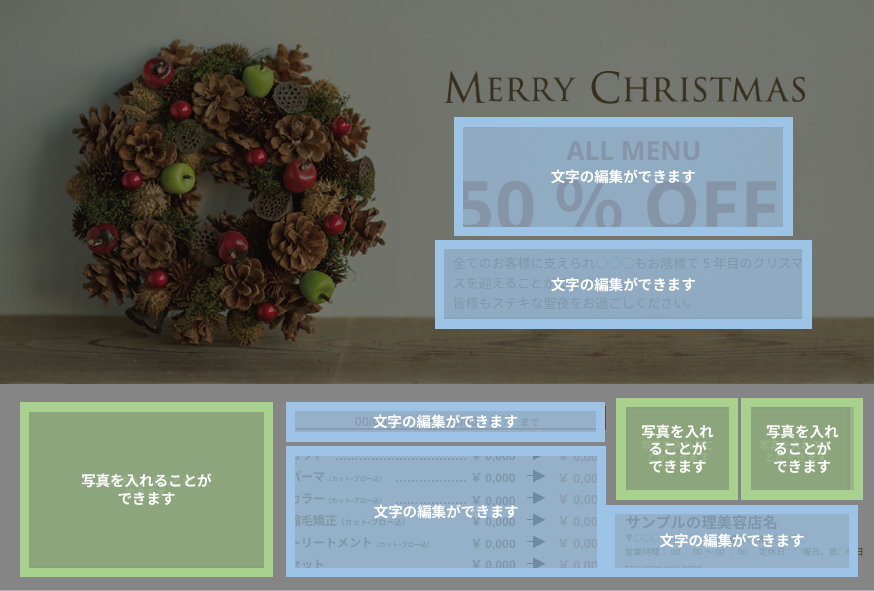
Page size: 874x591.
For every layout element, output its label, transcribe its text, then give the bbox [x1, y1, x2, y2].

text_box 写真を入れることが できます [745, 401, 860, 496]
text_box 文字の編集ができます [290, 406, 601, 438]
text_box 文字の編集ができます [290, 450, 603, 573]
picture [0, 0, 874, 385]
text_box 写真を入れることが できます [24, 406, 269, 574]
text_box [0, 385, 874, 591]
text_box 写真を入れることが できます [620, 401, 735, 496]
text_box 文字の編集ができます [609, 509, 855, 573]
